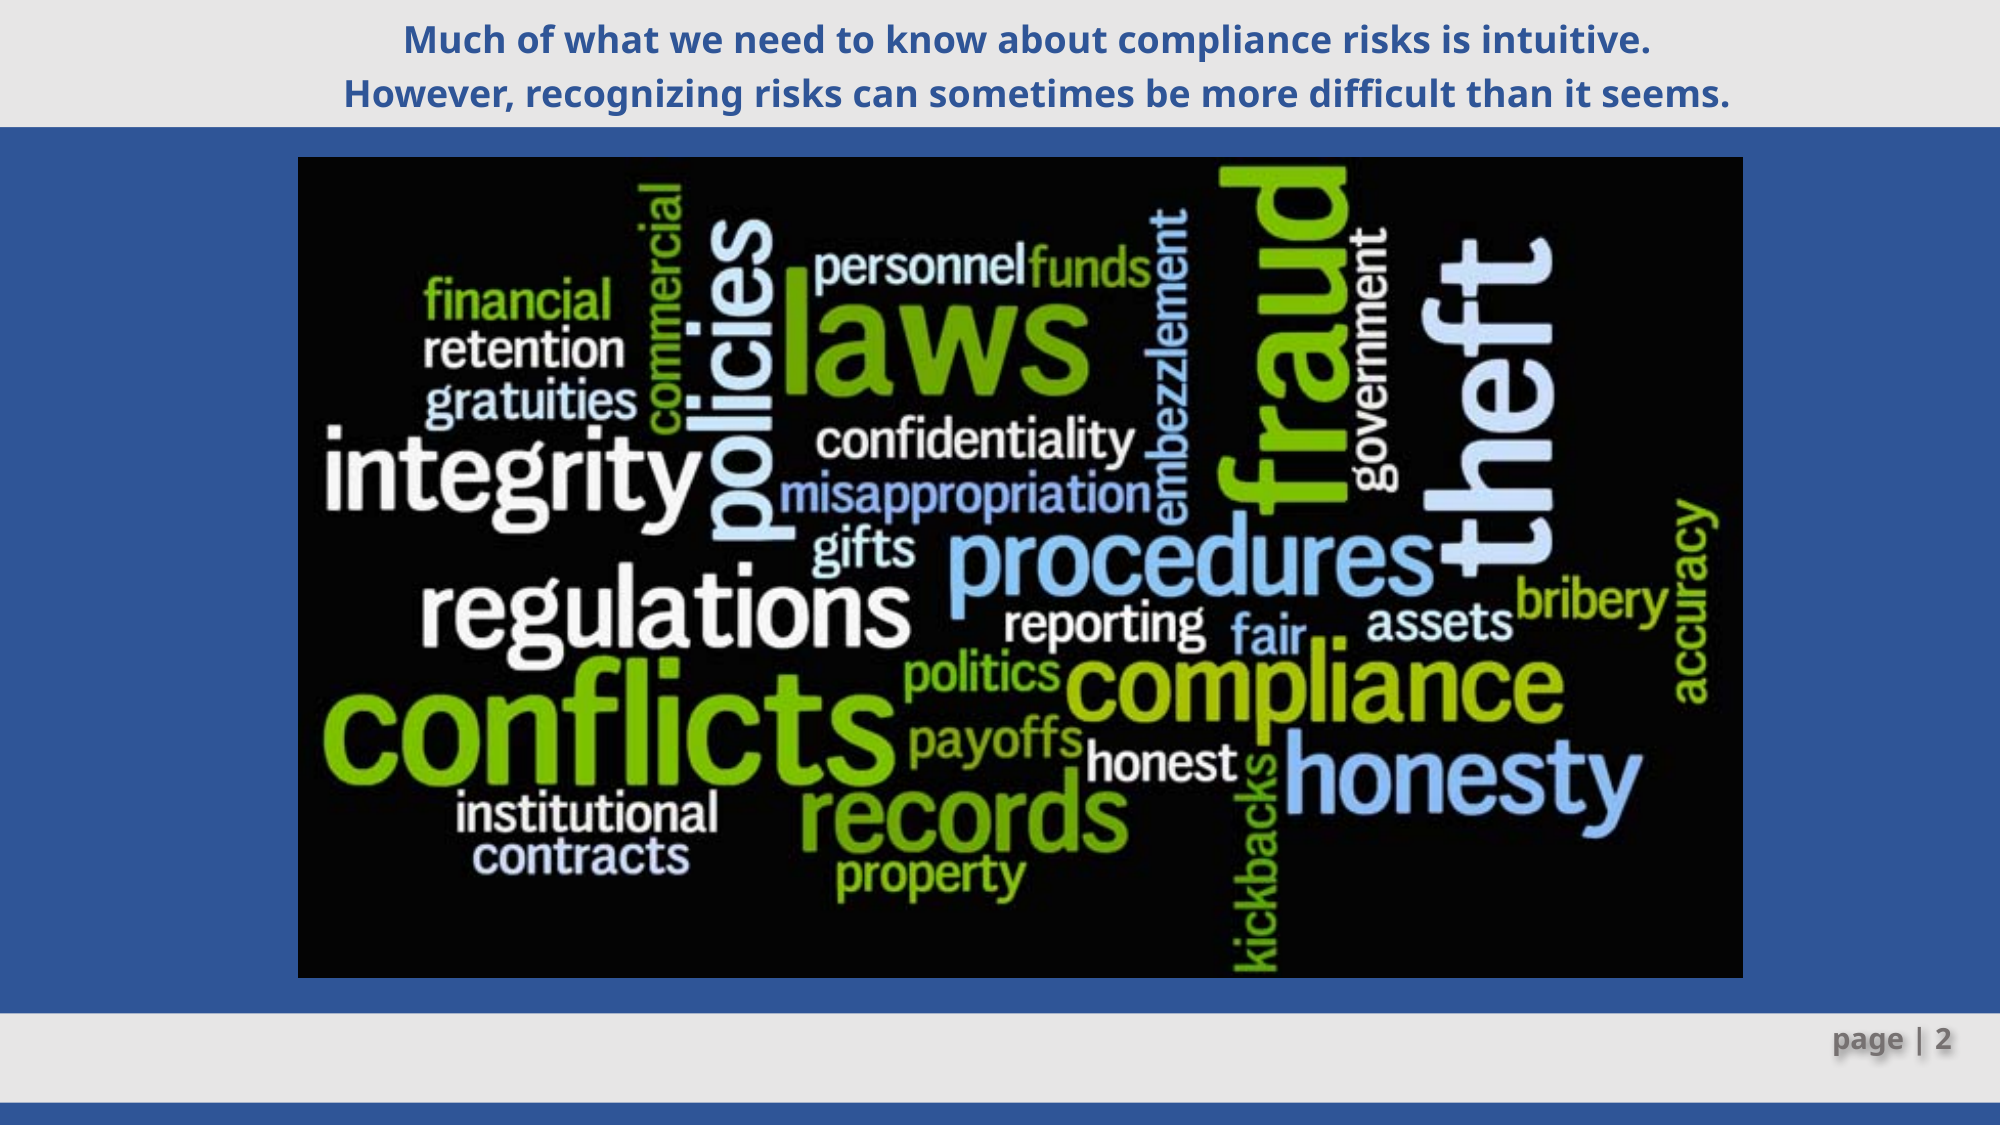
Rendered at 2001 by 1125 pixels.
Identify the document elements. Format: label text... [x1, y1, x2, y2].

picture [298, 157, 1743, 979]
list Much of what we need to know about compliance risks is intuitive. However, recognizing risks can sometimes be more difficult than it seems. [0, 0, 2000, 128]
